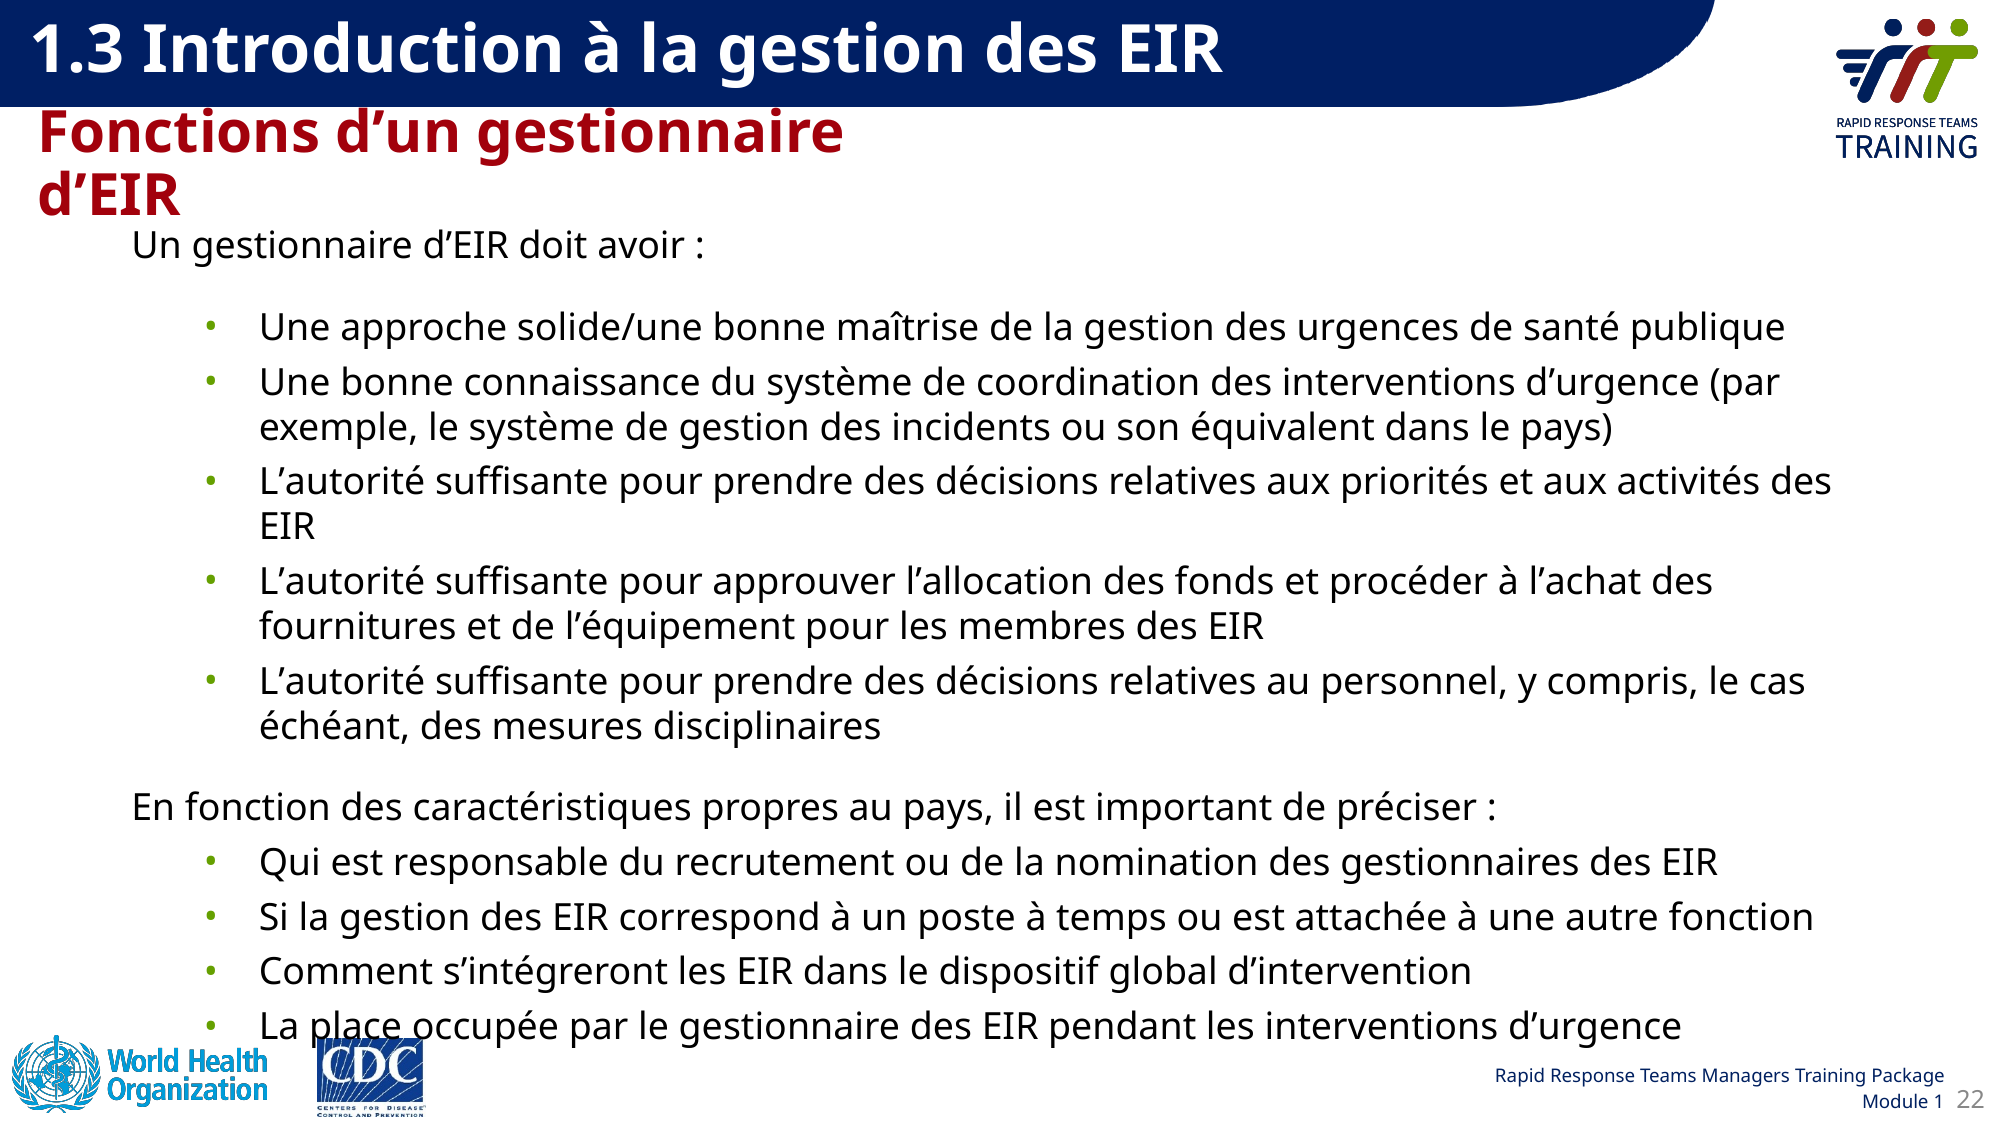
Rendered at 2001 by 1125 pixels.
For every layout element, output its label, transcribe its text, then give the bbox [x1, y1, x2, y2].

picture [36, 1088, 78, 1105]
picture [59, 1035, 267, 1113]
picture [22, 1062, 26, 1077]
picture [71, 1053, 90, 1091]
picture [40, 1062, 47, 1070]
picture [46, 1056, 54, 1062]
picture [50, 1108, 62, 1113]
picture [1835, 19, 1978, 167]
text_box 1.3 Introduction à la gestion des EIR [22, 7, 1534, 110]
text_box 22 [1557, 1075, 1993, 1121]
picture [34, 1054, 43, 1078]
picture [12, 1083, 48, 1113]
picture [30, 1083, 37, 1091]
picture [24, 1054, 36, 1087]
picture [317, 1038, 426, 1117]
list Un gestionnaire dʼEIR doit avoir : Une approche solide/une bonne maîtrise de la gestion des urgences de santé publique Une bonne connaissance du système de coordination des interventions dʼurgence (par exemple, le système de gestion des incidents ou son équivalent dans le pays) Lʼautorité suffisante pour prendre des décisions relatives aux priorités et aux activités des EIR Lʼautorité suffisante pour approuver lʼallocation des fonds et procéder à lʼachat des fournitures et de lʼéquipement pour les membres des EIR Lʼautorité suffisante pour prendre des décisions relatives au personnel, y compris, le cas échéant, des mesures disciplinaires En fonction des caractéristiques propres au pays, il est important de préciser : Qui est responsable du recrutement ou de la nomination des gestionnaires des EIR Si la gestion des EIR correspond à un poste à temps ou est attachée à une autre fonction Comment sʼintégreront les EIR dans le dispositif global dʼintervention La place occupée par le gestionnaire des EIR pendant les interventions dʼurgence [121, 213, 1879, 978]
picture [12, 1035, 54, 1068]
picture [0, 0, 1717, 107]
title Fonctions dʼun gestionnaire dʼEIR [35, 110, 976, 260]
